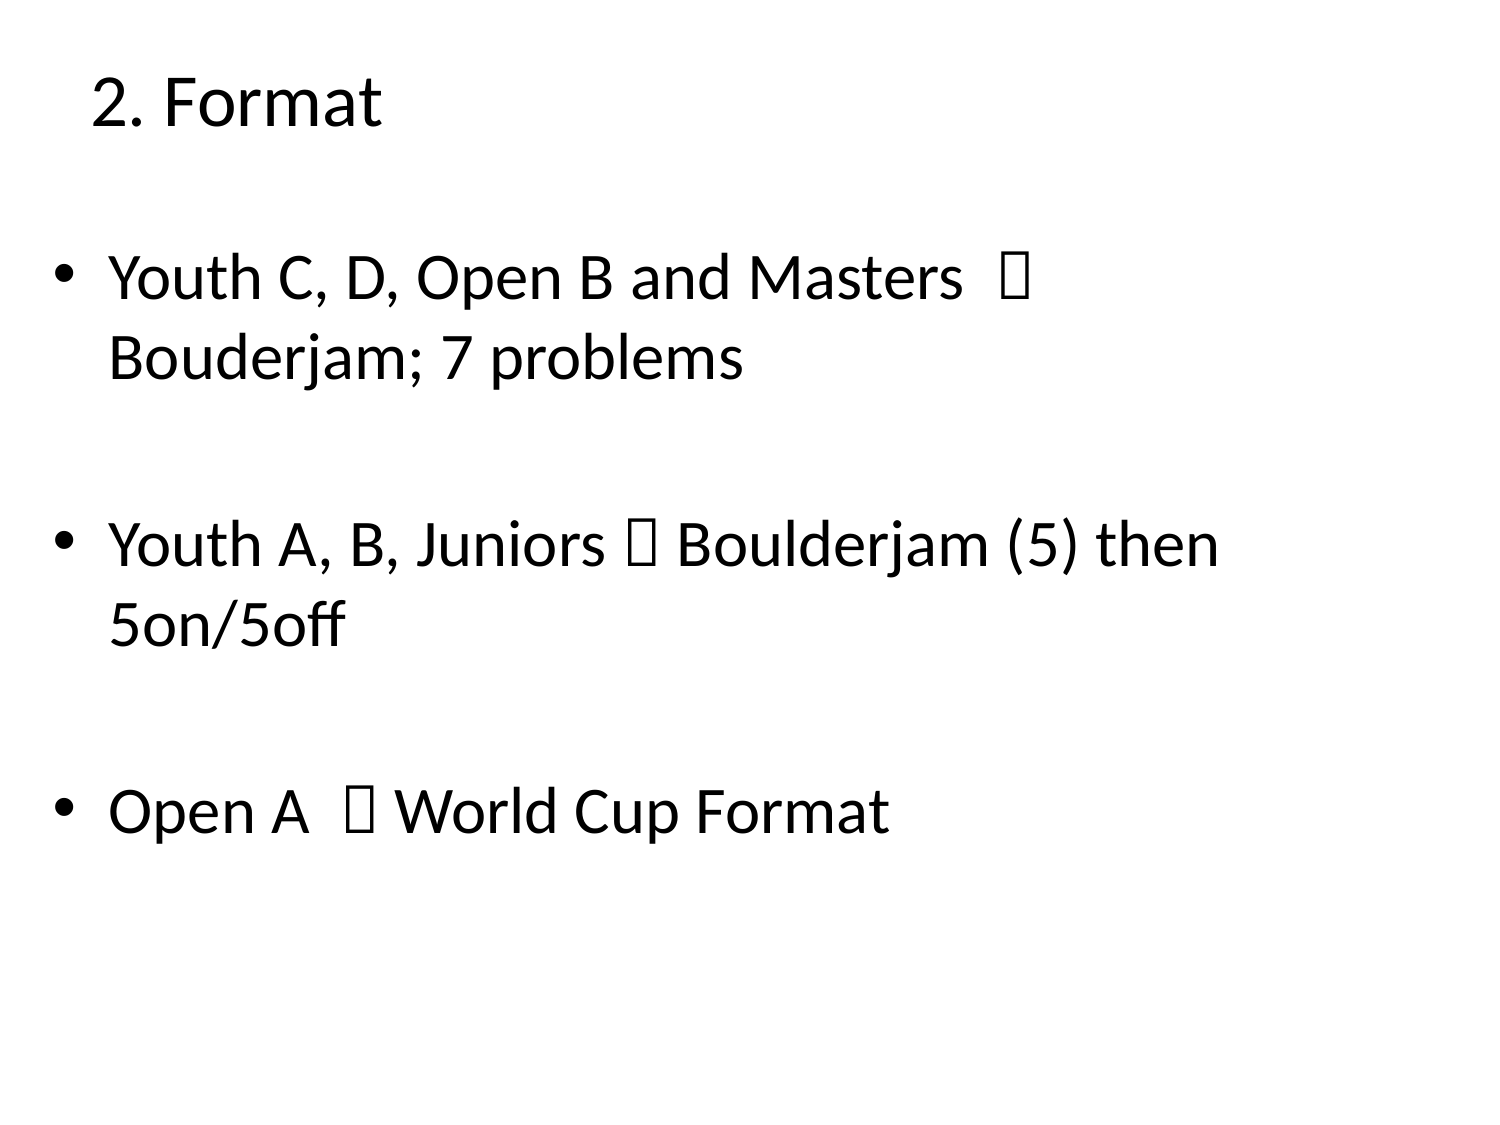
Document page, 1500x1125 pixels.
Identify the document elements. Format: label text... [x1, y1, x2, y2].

list Youth C, D, Open B and Masters  Bouderjam; 7 problems Youth A, B, Juniors  Boulderjam (5) then 5on/5off Open A  World Cup Format [37, 224, 1363, 1050]
title 2. Format [75, 2, 1425, 191]
